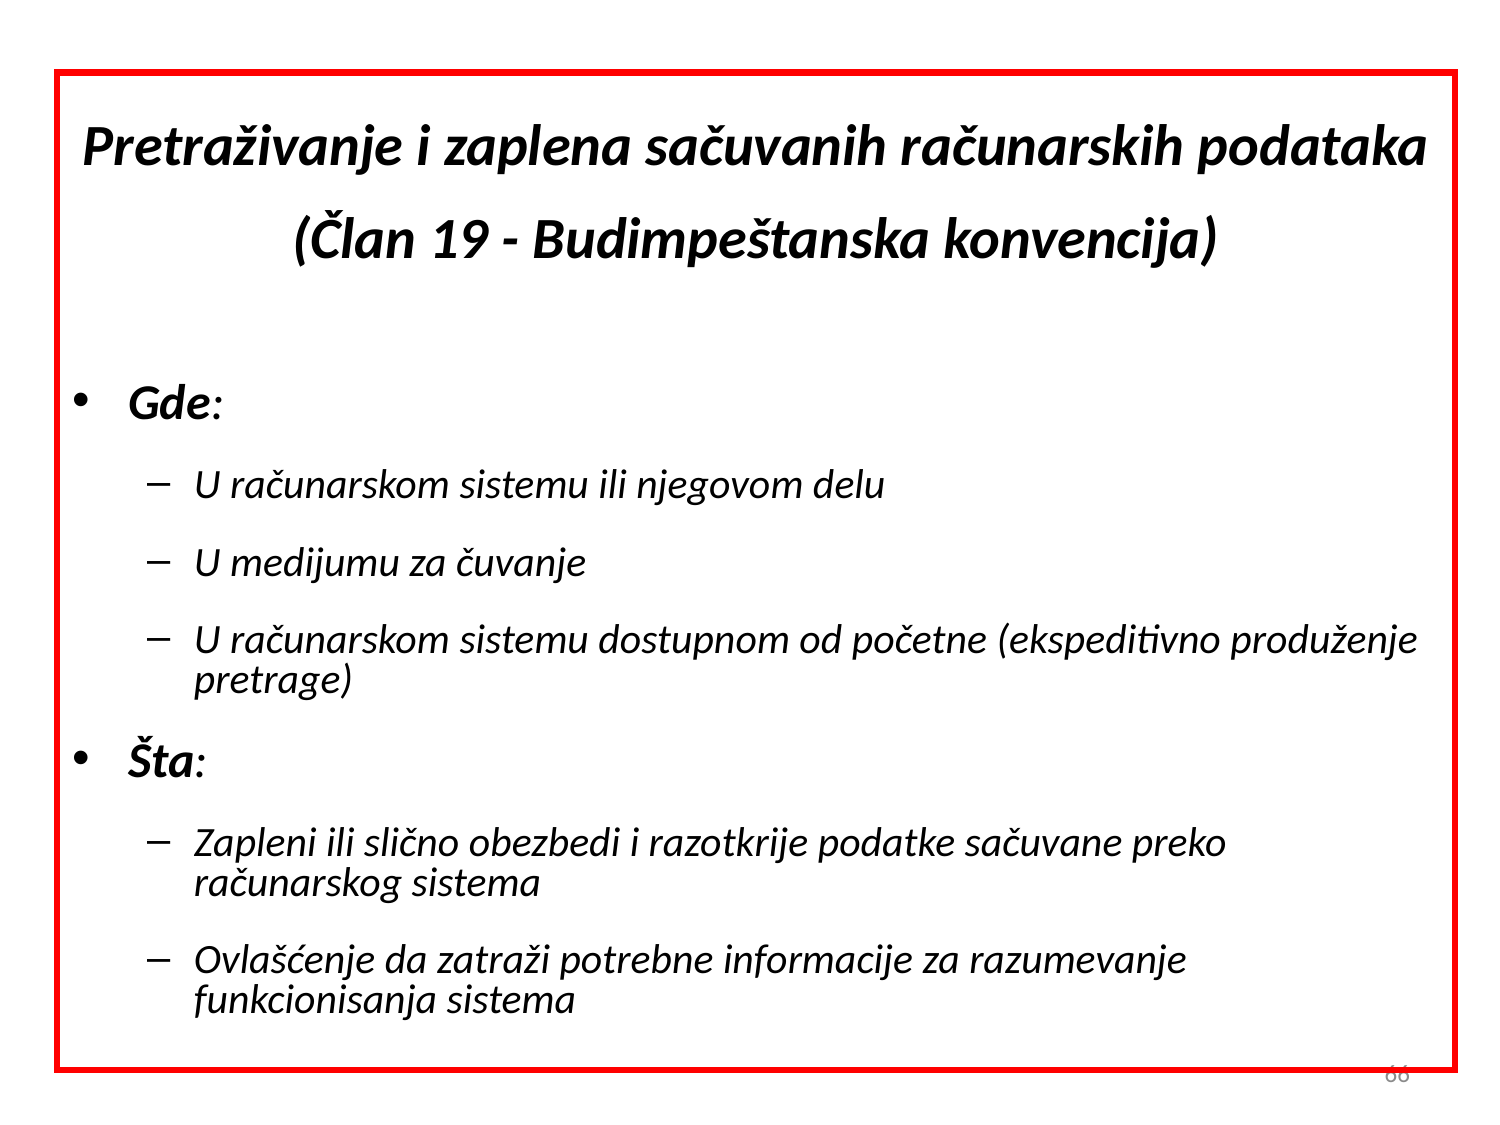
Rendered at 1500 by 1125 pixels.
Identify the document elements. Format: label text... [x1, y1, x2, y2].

slide_number 66 [1074, 1070, 1425, 1103]
text_box Pretraživanje i zaplena sačuvanih računarskih podataka (Član 19 - Budimpeštanska konvencija) Gde: U računarskom sistemu ili njegovom delu U medijumu za čuvanje U računarskom sistemu dostupnom od početne (ekspeditivno produženje pretrage) Šta: Zapleni ili slično obezbedi i razotkrije podatke sačuvane preko računarskog sistema Ovlašćenje da zatraži potrebne informacije za razumevanje funkcionisanja sistema [57, 72, 1455, 1070]
